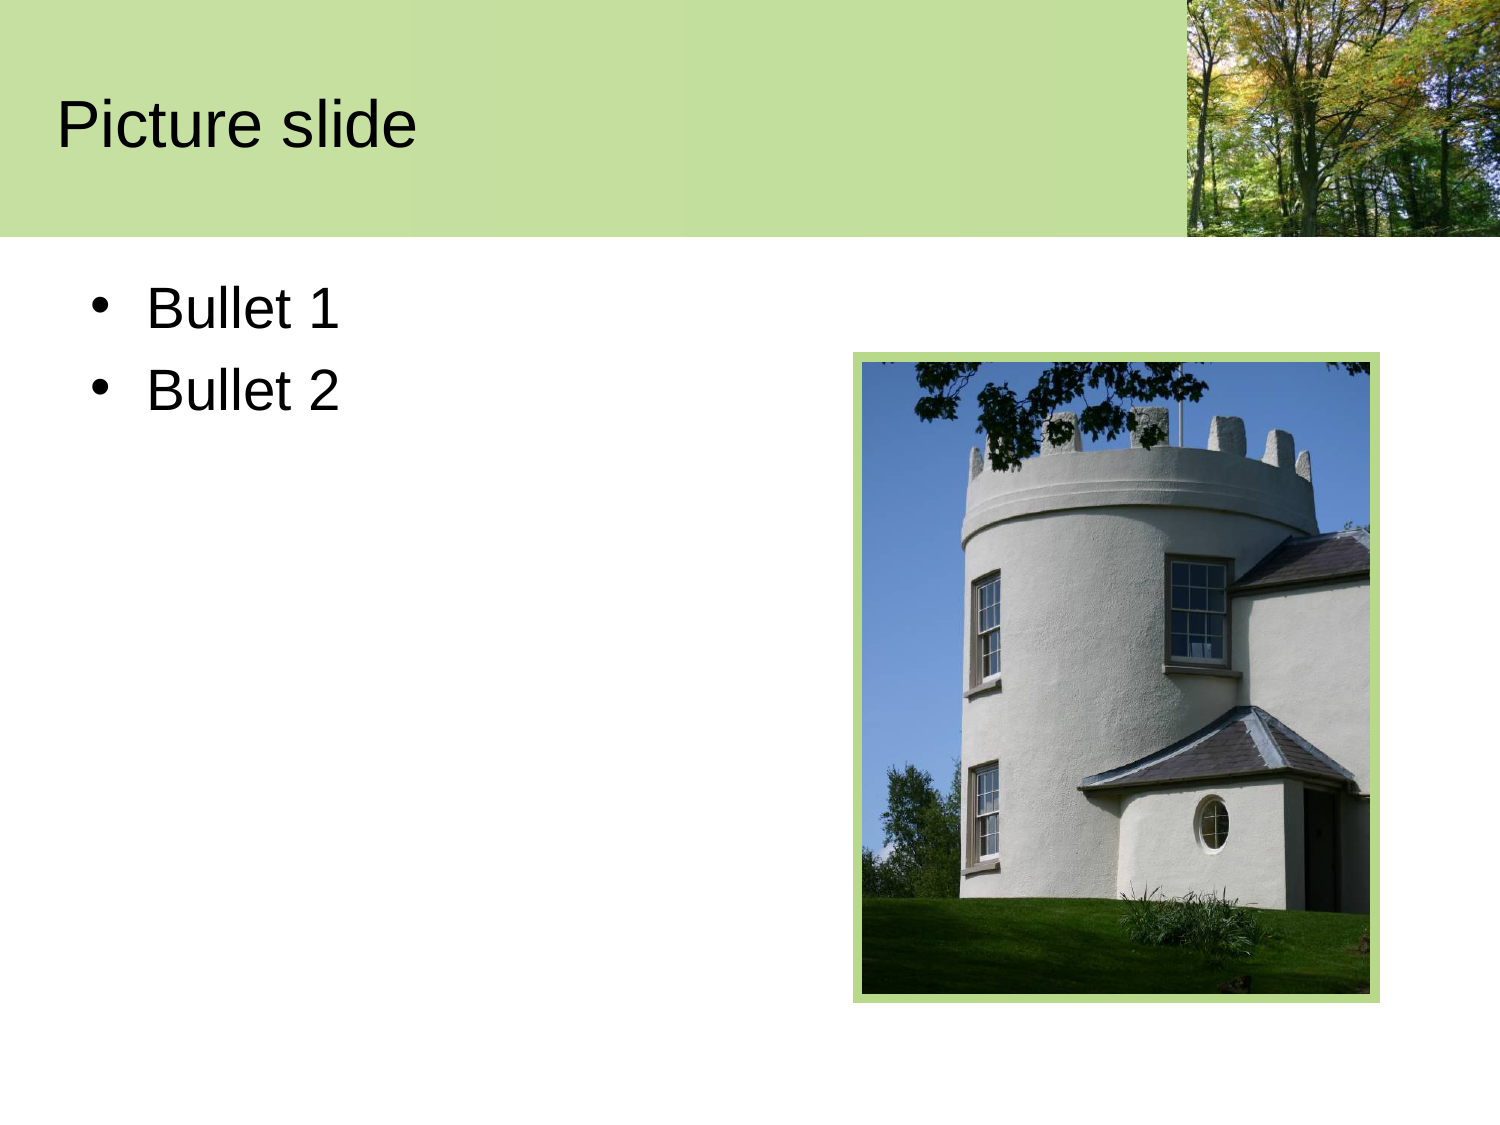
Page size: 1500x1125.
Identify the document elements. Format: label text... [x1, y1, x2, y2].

title Picture slide [41, 45, 1164, 197]
picture [1187, 0, 1500, 237]
picture [861, 361, 1371, 994]
list Bullet 1 Bullet 2 [75, 262, 736, 1005]
